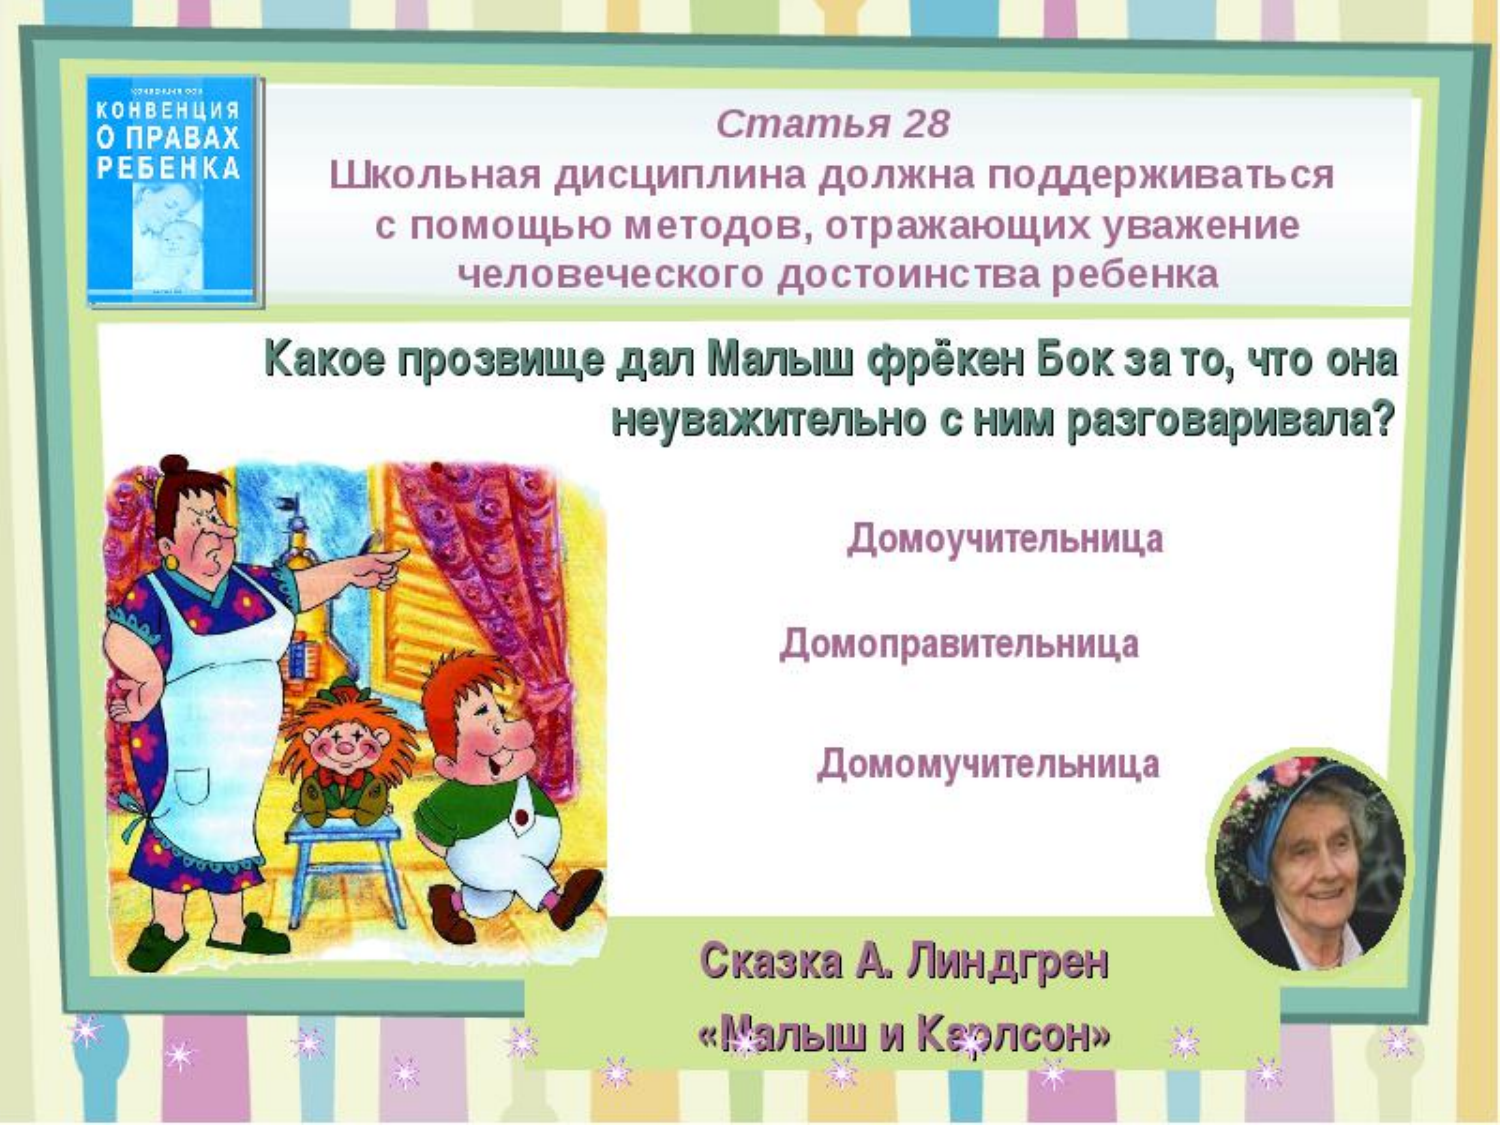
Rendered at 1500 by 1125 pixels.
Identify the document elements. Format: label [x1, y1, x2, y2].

list [0, 0, 1500, 1125]
